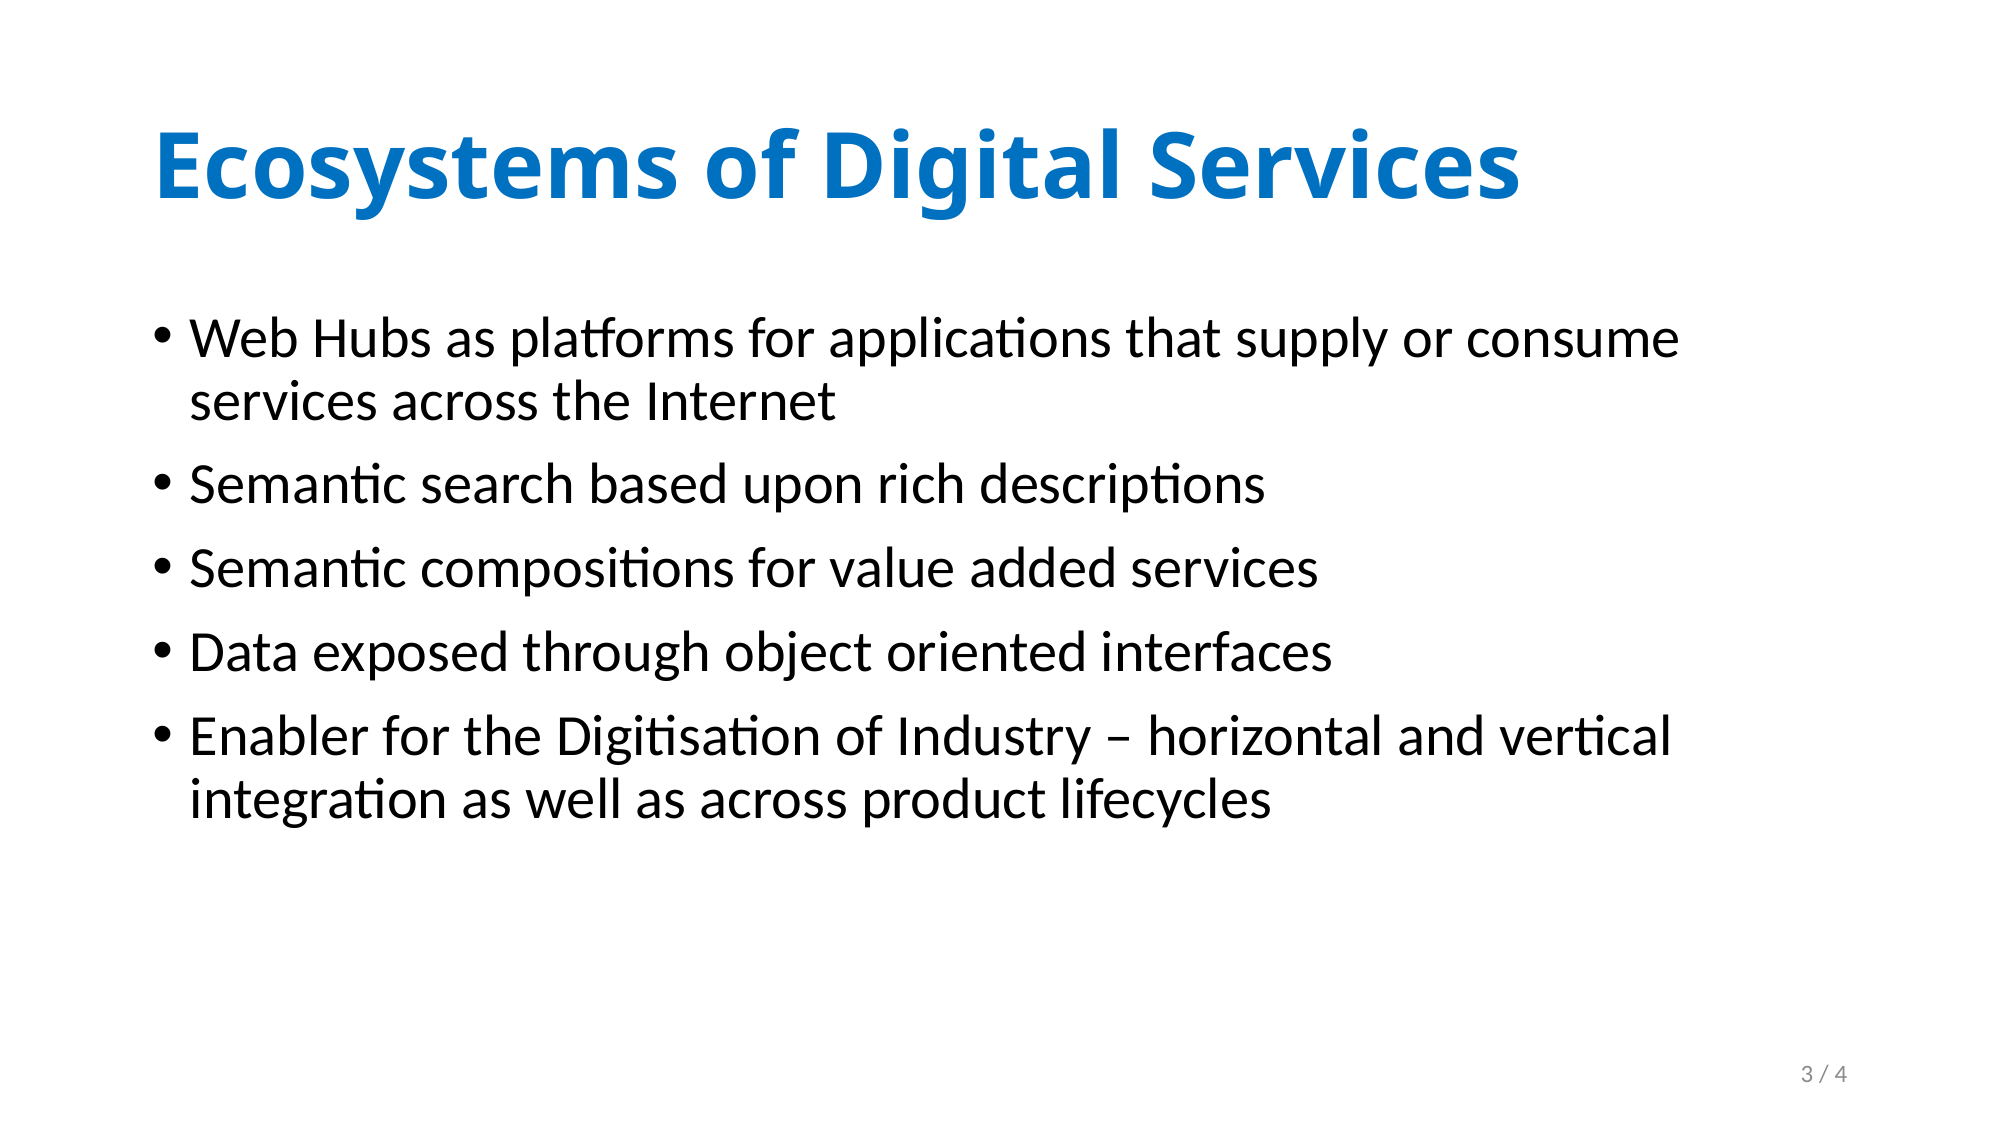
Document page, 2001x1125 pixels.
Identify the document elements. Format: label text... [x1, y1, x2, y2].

list Web Hubs as platforms for applications that supply or consume services across the Internet Semantic search based upon rich descriptions Semantic compositions for value added services Data exposed through object oriented interfaces Enabler for the Digitisation of Industry – horizontal and vertical integration as well as across product lifecycles [137, 299, 1863, 1014]
slide_number 3 / 4 [1412, 1042, 1863, 1103]
title Ecosystems of Digital Services [137, 59, 1863, 278]
